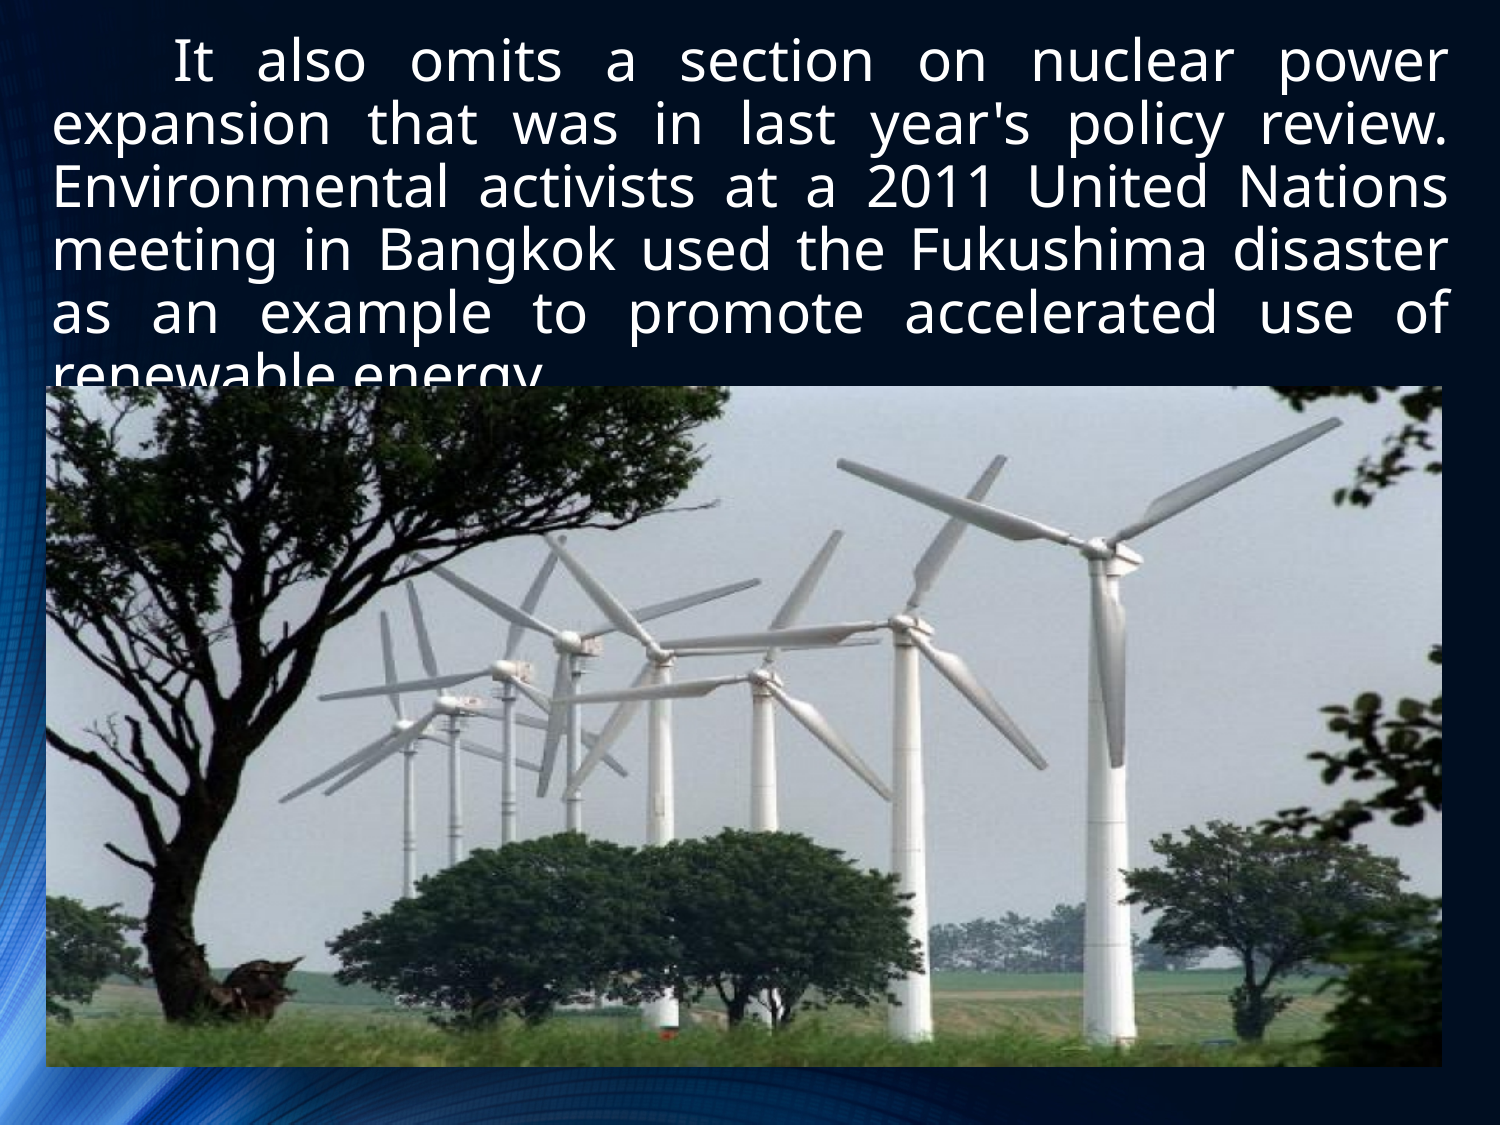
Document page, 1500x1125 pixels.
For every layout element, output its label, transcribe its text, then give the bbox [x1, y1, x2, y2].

list It also omits a section on nuclear power expansion that was in last year's policy review. Environmental activists at a 2011 United Nations meeting in Bangkok used the Fukushima disaster as an example to promote accelerated use of renewable energy. [0, 23, 1465, 718]
picture [0, 0, 1500, 1125]
